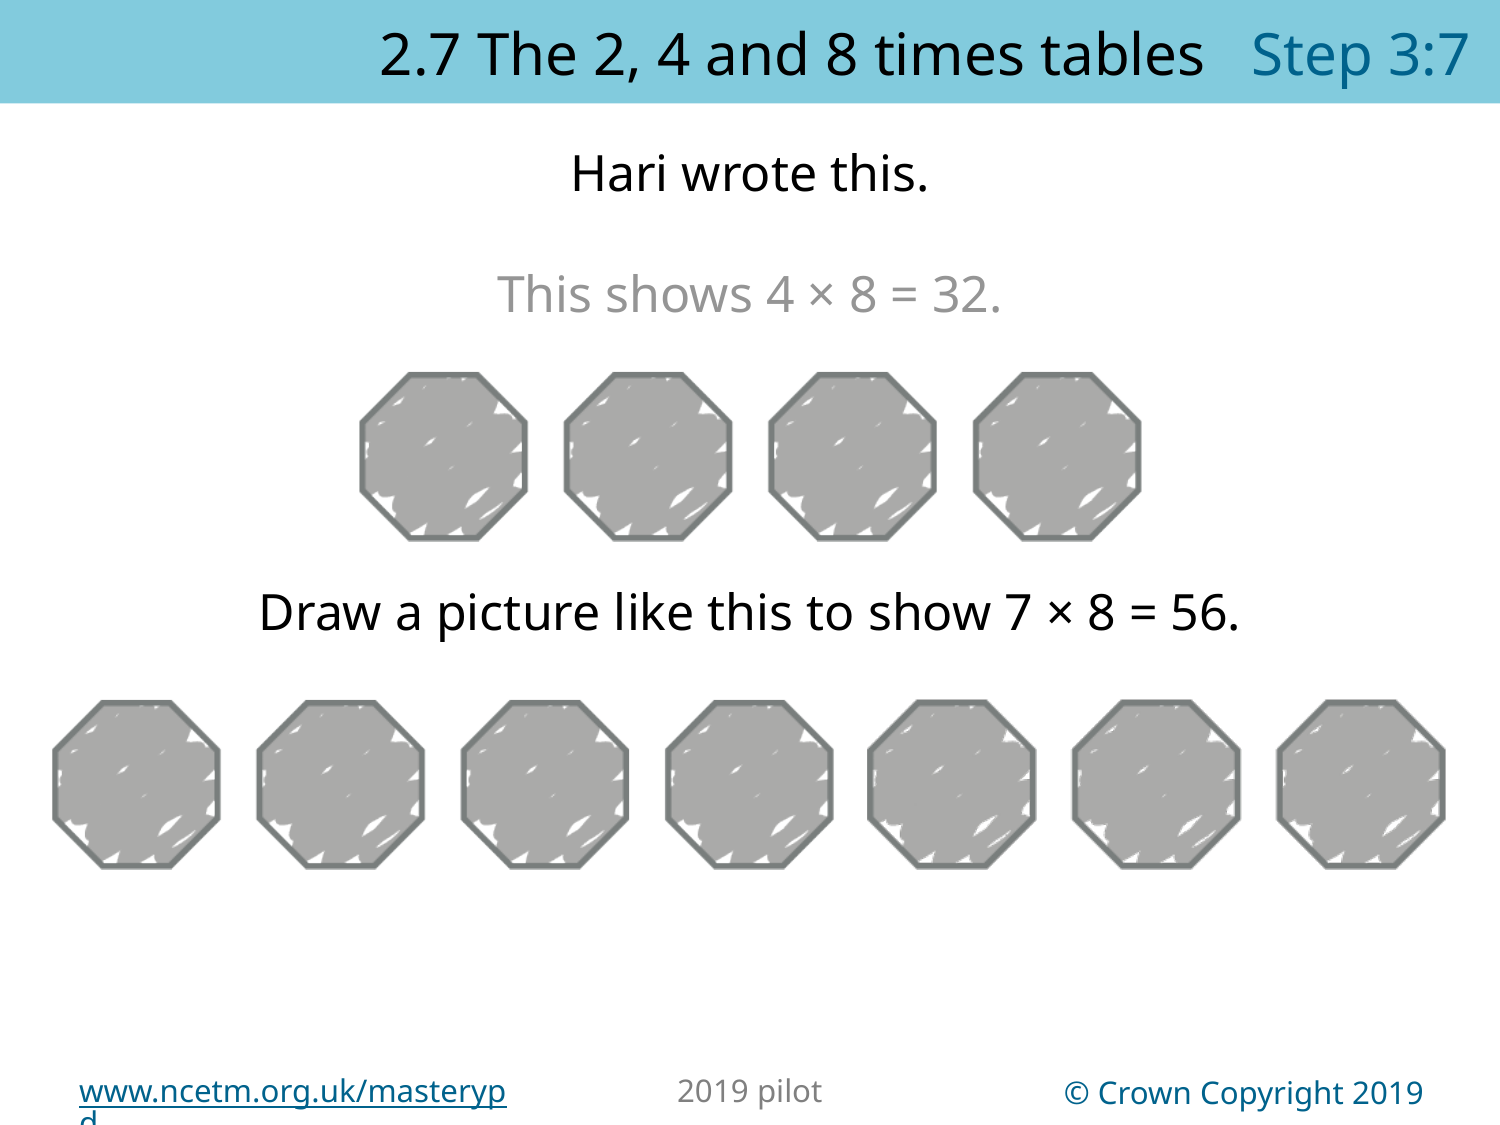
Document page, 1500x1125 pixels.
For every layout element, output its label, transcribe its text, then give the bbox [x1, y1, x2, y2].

picture [0, 689, 1466, 870]
text_box This shows 4 × 8 = 32. [482, 255, 1018, 330]
list 2.7 The 2, 4 and 8 times tables Step 3:7 [0, 0, 1500, 104]
picture [190, 361, 1310, 543]
text_box Hari wrote this. [555, 134, 945, 209]
text_box Draw a picture like this to show 7 × 8 = 56. [244, 572, 1256, 648]
